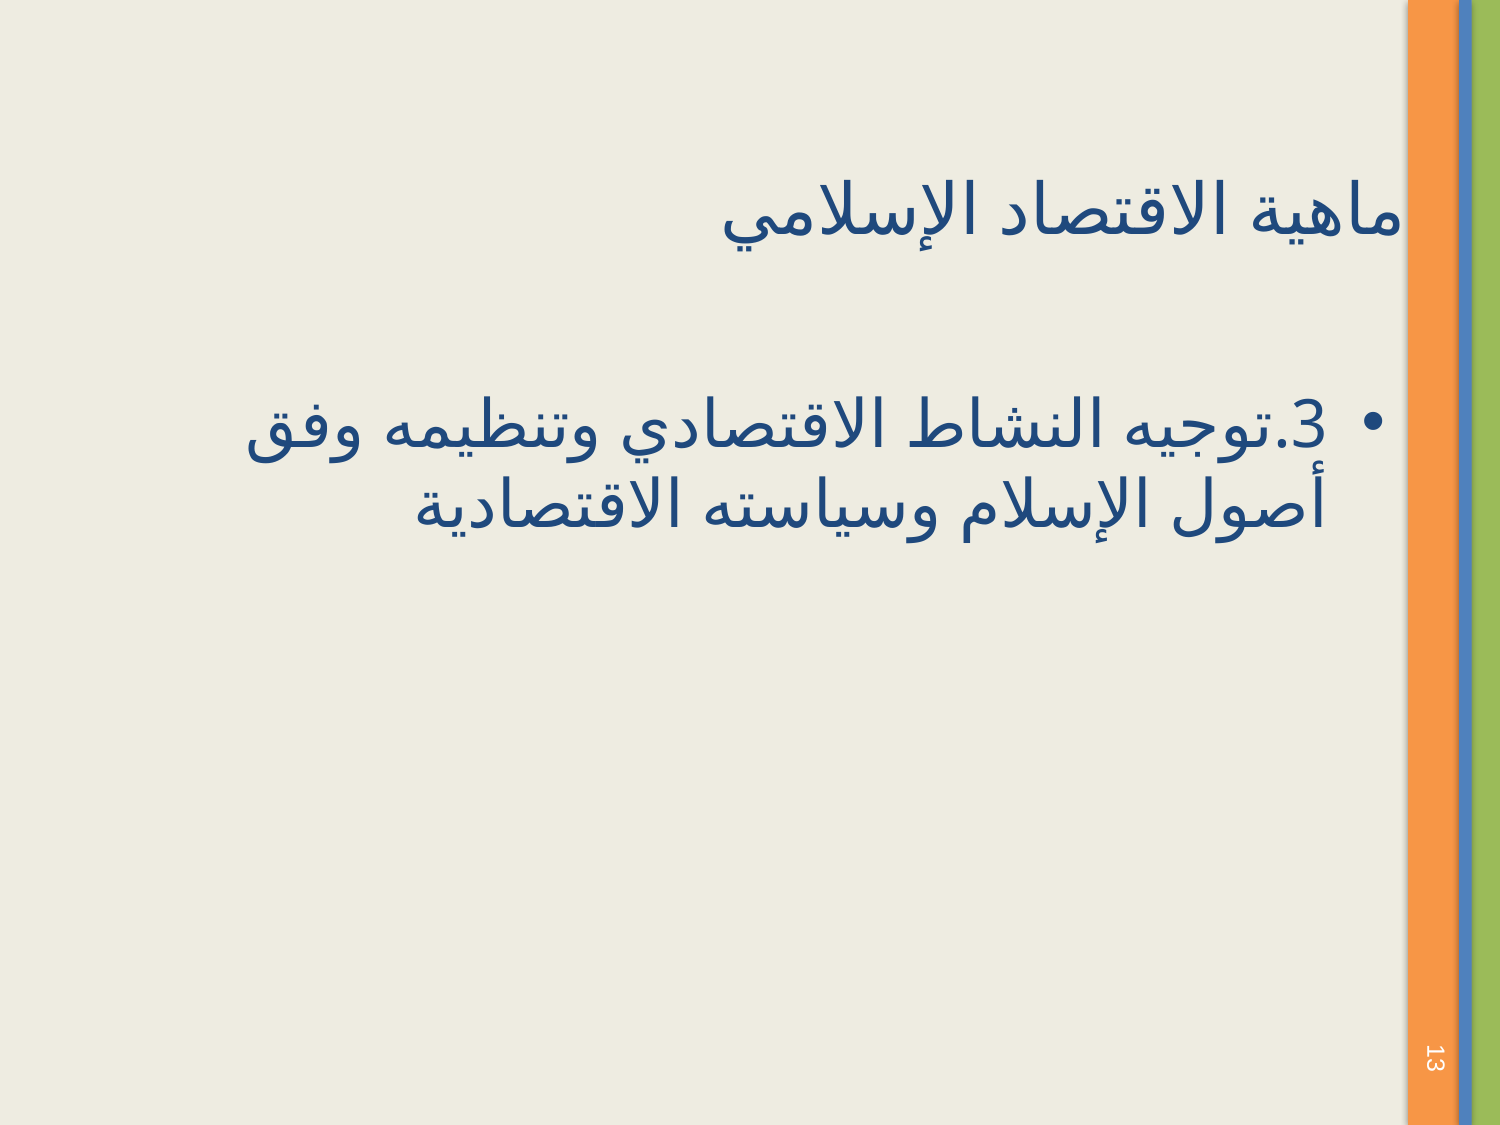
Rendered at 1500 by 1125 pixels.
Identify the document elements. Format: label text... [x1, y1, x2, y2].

list 3. توجيه النشاط الاقتصادي وتنظيمه وفق أصول الإسلام وسياسته الاقتصادية [64, 373, 1400, 1125]
slide_number 13 [1407, 928, 1468, 1088]
title ماهية الاقتصاد الإسلامي [70, 154, 1421, 343]
